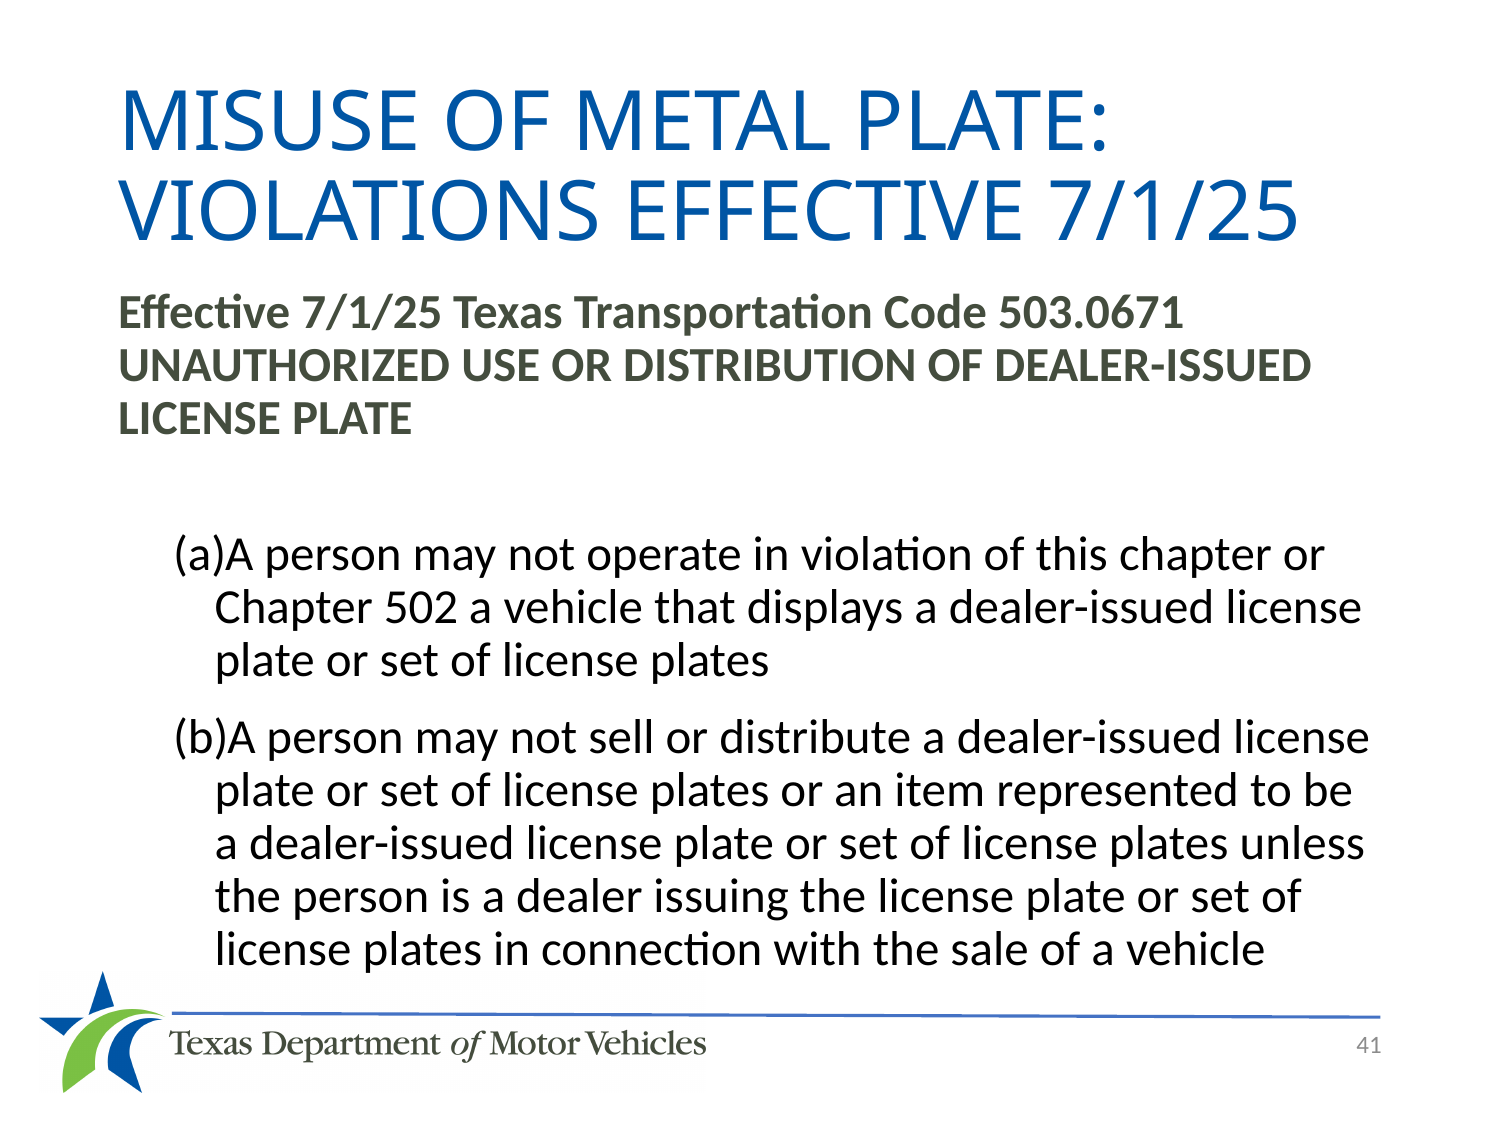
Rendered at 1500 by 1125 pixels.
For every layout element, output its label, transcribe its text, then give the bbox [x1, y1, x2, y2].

title MISUSE OF METAL PLATE: Violations effective 7/1/25 [103, 59, 1397, 278]
picture [39, 971, 706, 1093]
list Effective 7/1/25 Texas Transportation Code 503.0671 UNAUTHORIZED USE OR DISTRIBUTION OF DEALER-ISSUED LICENSE PLATE A person may not operate in violation of this chapter or Chapter 502 a vehicle that displays a dealer-issued license plate or set of license plates A person may not sell or distribute a dealer-issued license plate or set of license plates or an item represented to be a dealer-issued license plate or set of license plates unless the person is a dealer issuing the license plate or set of license plates in connection with the sale of a vehicle [103, 278, 1397, 993]
slide_number 41 [1059, 1013, 1397, 1074]
